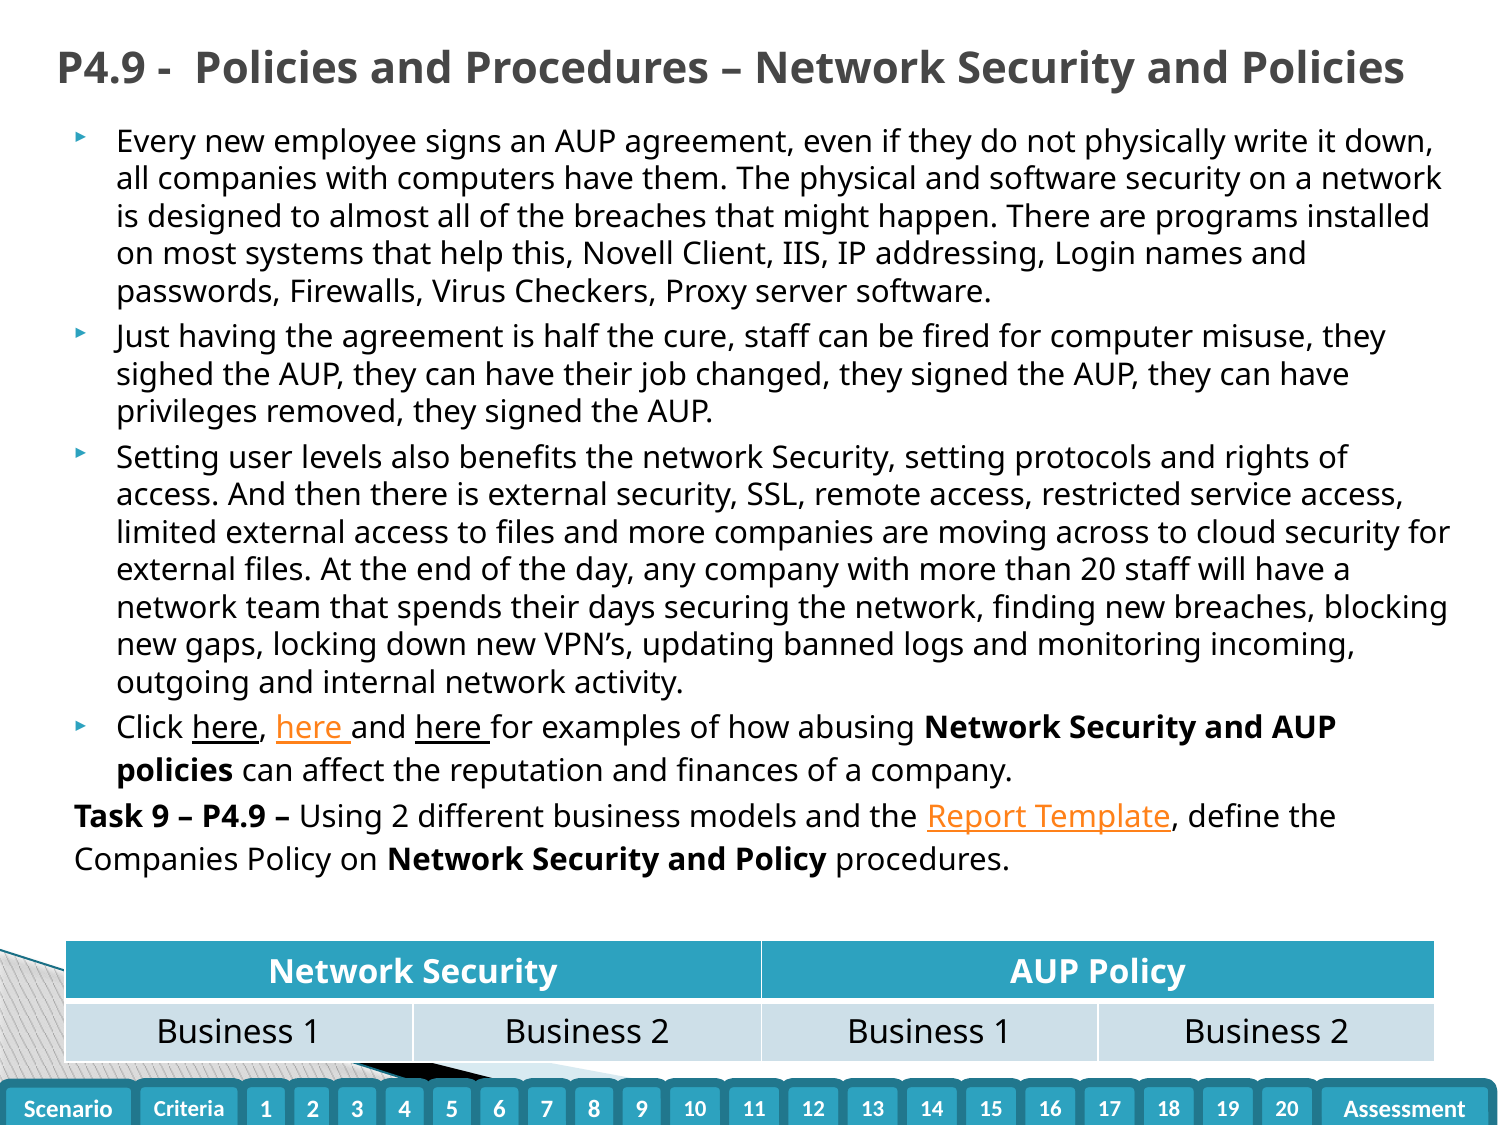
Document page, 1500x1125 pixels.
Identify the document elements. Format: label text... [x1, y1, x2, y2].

table_header Network Security [66, 941, 761, 998]
table_cell Business 2 [414, 1004, 761, 1061]
table_cell Business 1 [66, 1004, 412, 1061]
table_cell Business 2 [1099, 1004, 1434, 1061]
list Every new employee signs an AUP agreement, even if they do not physically write it down, all companies with computers have them. The physical and software security on a network is designed to almost all of the breaches that might happen. There are programs installed on most systems that help this, Novell Client, IIS, IP addressing, Login names and passwords, Firewalls, Virus Checkers, Proxy server software. Just having the agreement is half the cure, staff can be fired for computer misuse, they sighed the AUP, they can have their job changed, they signed the AUP, they can have privileges removed, they signed the AUP. Setting user levels also benefits the network Security, setting protocols and rights of access. And then there is external security, SSL, remote access, restricted service access, limited external access to files and more companies are moving across to cloud security for external files. At the end of the day, any company with more than 20 staff will have a network team that spends their days securing the network, finding new breaches, blocking new gaps, locking down new VPN’s, updating banned logs and monitoring incoming, outgoing and internal network activity. Click here, here and here for examples of how abusing Network Security and AUP policies can affect the reputation and finances of a company. Task 9 – P4.9 – Using 2 different business models and the Report Template, define the Companies Policy on Network Security and Policy procedures. [41, 113, 1471, 905]
table_cell Business 1 [762, 1004, 1097, 1061]
table_header AUP Policy [762, 941, 1434, 998]
title P4.9 - Policies and Procedures – Network Security and Policies [41, 19, 1459, 114]
